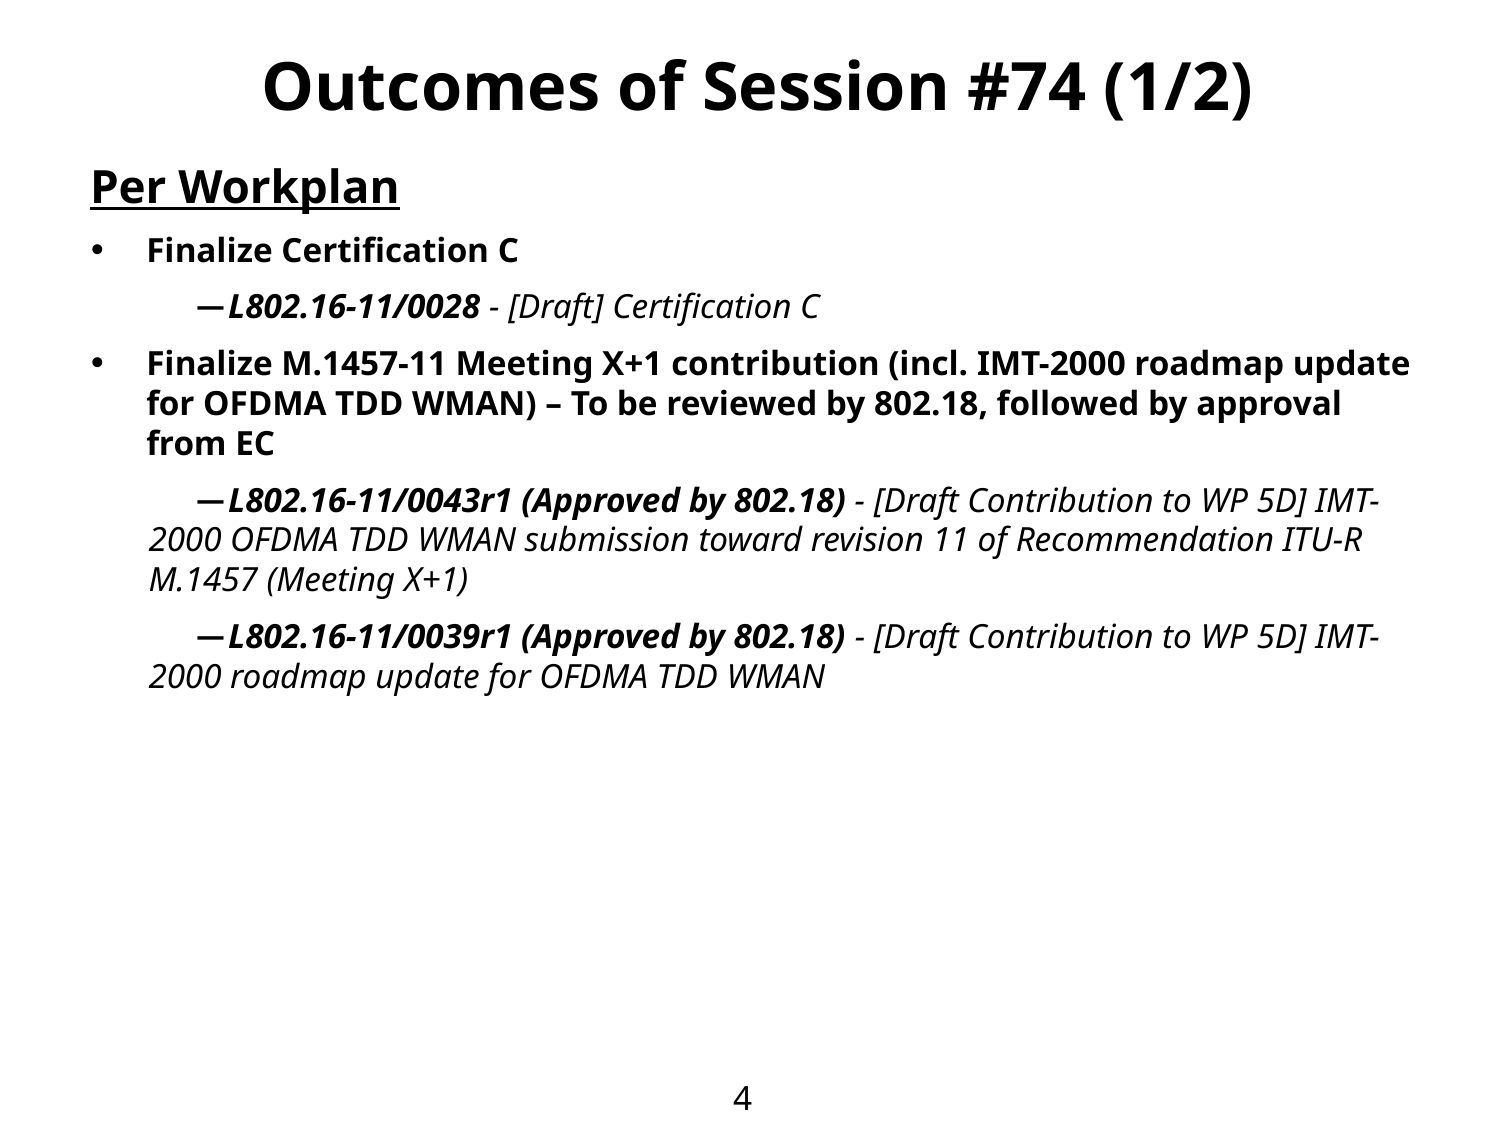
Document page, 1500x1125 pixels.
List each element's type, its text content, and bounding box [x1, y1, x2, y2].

list Per Workplan Finalize Certification C L802.16-11/0028 - [Draft] Certification C Finalize M.1457-11 Meeting X+1 contribution (incl. IMT-2000 roadmap update for OFDMA TDD WMAN) – To be reviewed by 802.18, followed by approval from EC L802.16-11/0043r1 (Approved by 802.18) - [Draft Contribution to WP 5D] IMT-2000 OFDMA TDD WMAN submission toward revision 11 of Recommendation ITU-R M.1457 (Meeting X+1) L802.16-11/0039r1 (Approved by 802.18) - [Draft Contribution to WP 5D] IMT-2000 roadmap update for OFDMA TDD WMAN [75, 149, 1425, 1063]
title Outcomes of Session #74 (1/2) [75, 36, 1425, 149]
